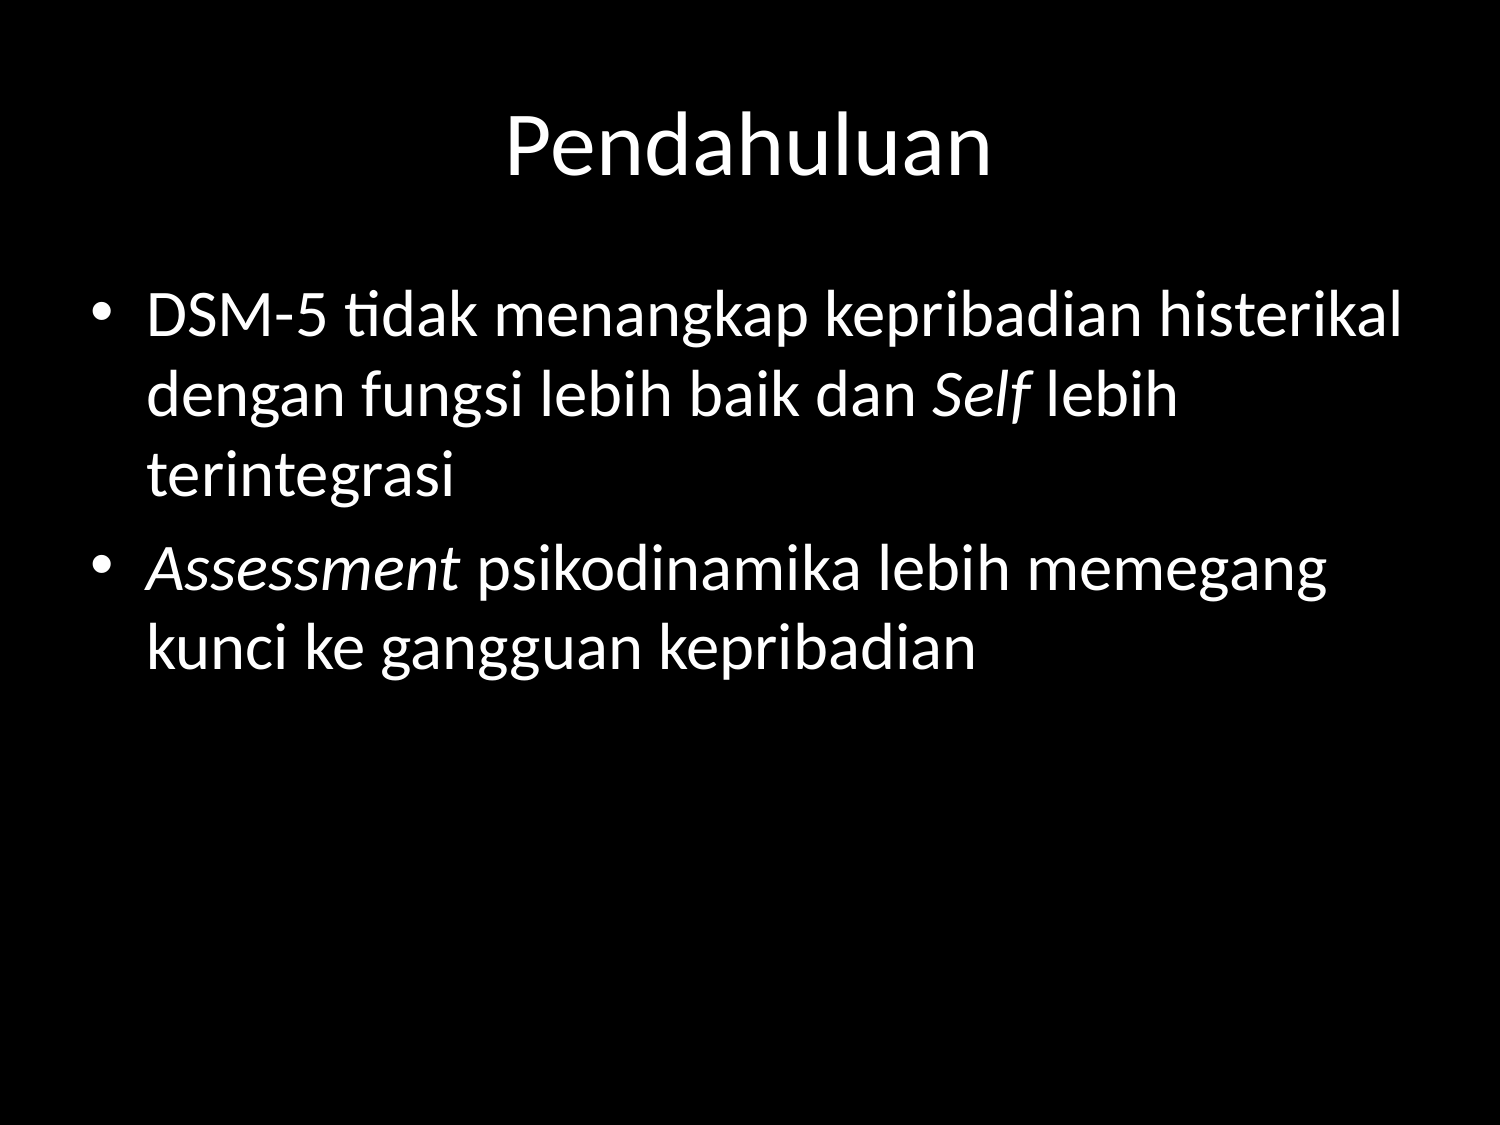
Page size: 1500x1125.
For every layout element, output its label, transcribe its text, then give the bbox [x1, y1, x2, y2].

list DSM-5 tidak menangkap kepribadian histerikal dengan fungsi lebih baik dan Self lebih terintegrasi Assessment psikodinamika lebih memegang kunci ke gangguan kepribadian [75, 262, 1425, 1005]
title Pendahuluan [75, 45, 1425, 233]
